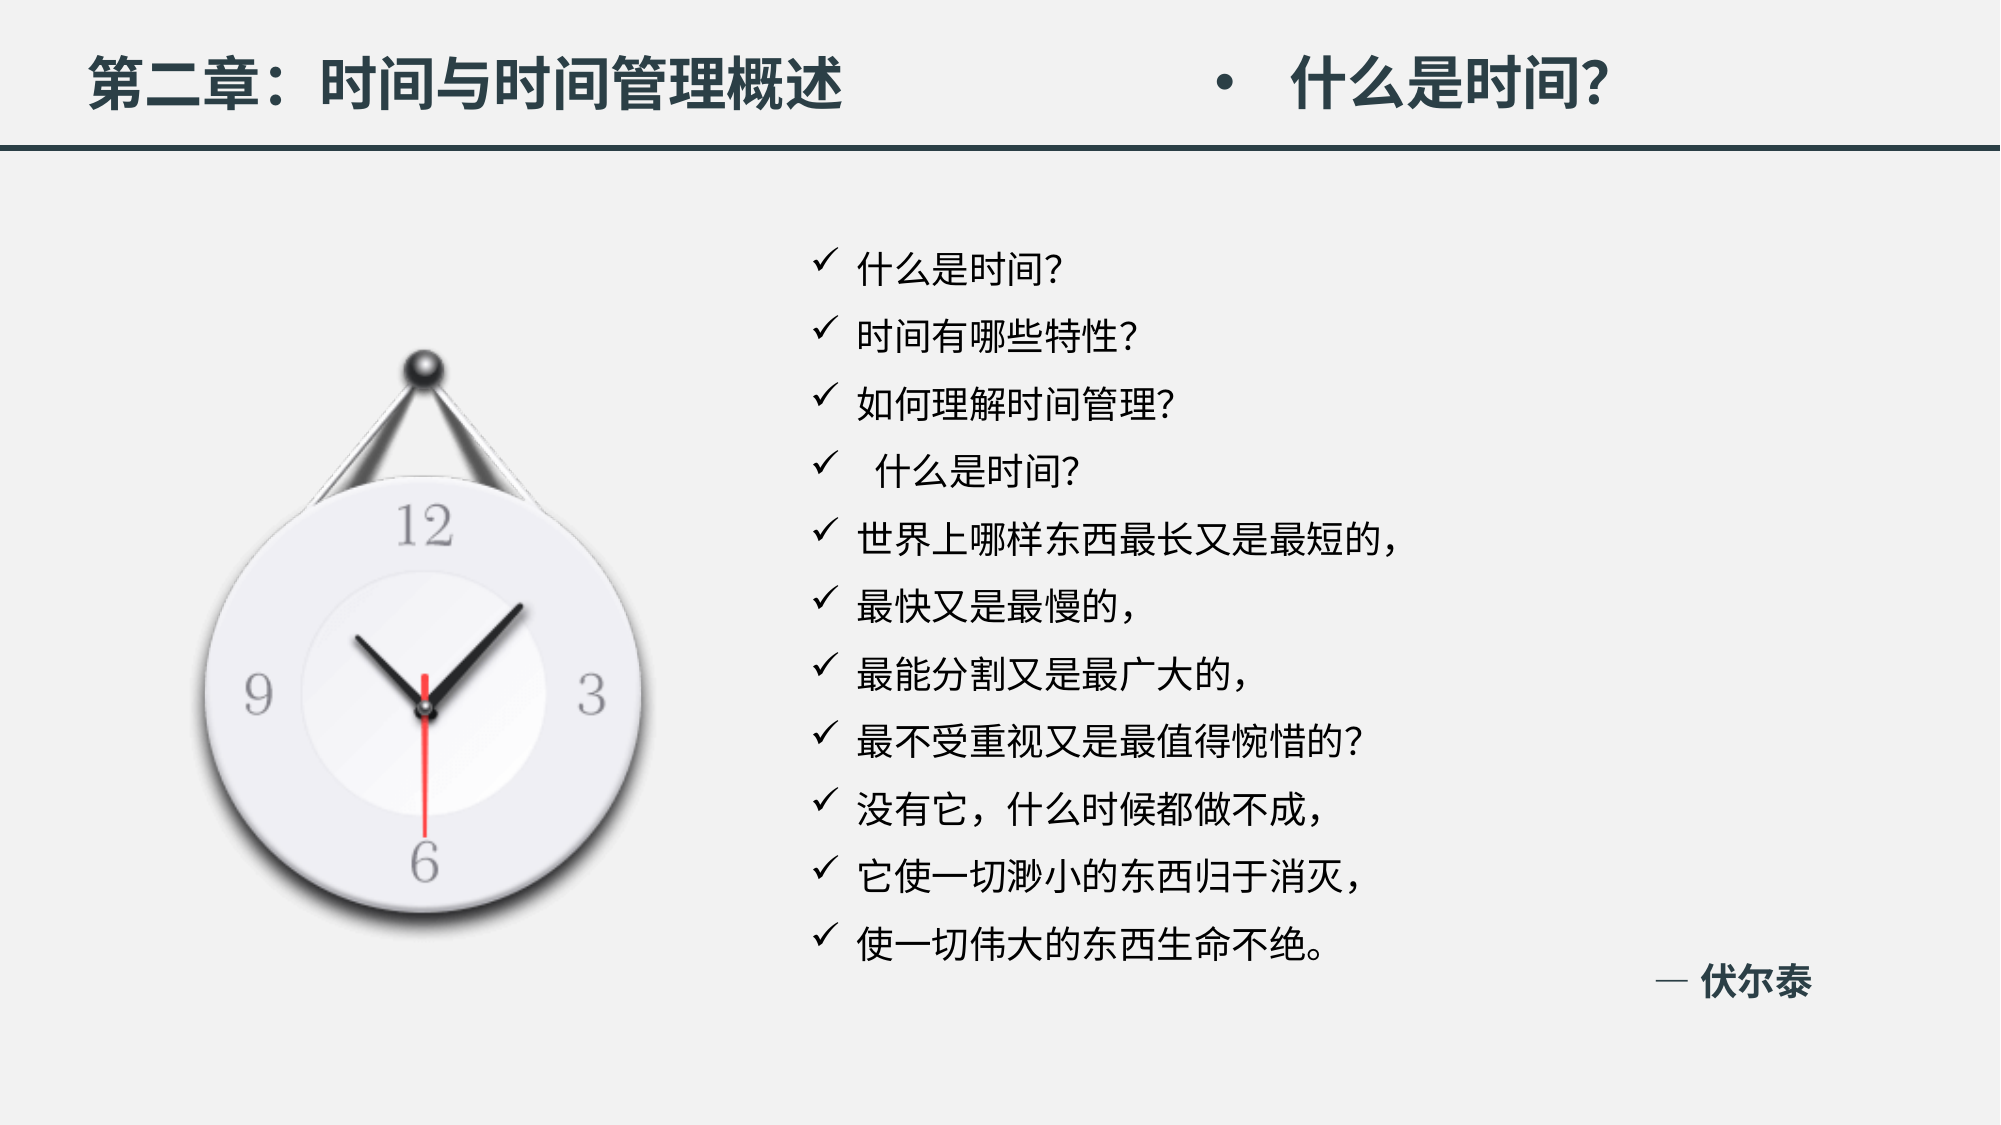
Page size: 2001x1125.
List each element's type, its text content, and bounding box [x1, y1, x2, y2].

text_box 什么是时间？ 时间有哪些特性？ 如何理解时间管理？ 什么是时间？ 世界上哪样东西最长又是最短的， 最快又是最慢的， 最能分割又是最广大的， 最不受重视又是最值得惋惜的？ 没有它，什么时候都做不成， 它使一切渺小的东西归于消灭， 使一切伟大的东西生命不绝。 [795, 215, 1796, 973]
picture [188, 311, 689, 981]
text_box 什么是时间？ [1199, 38, 1655, 124]
text_box —伏尔泰 [1638, 950, 1828, 1010]
text_box 第二章：时间与时间管理概述 [71, 39, 859, 125]
